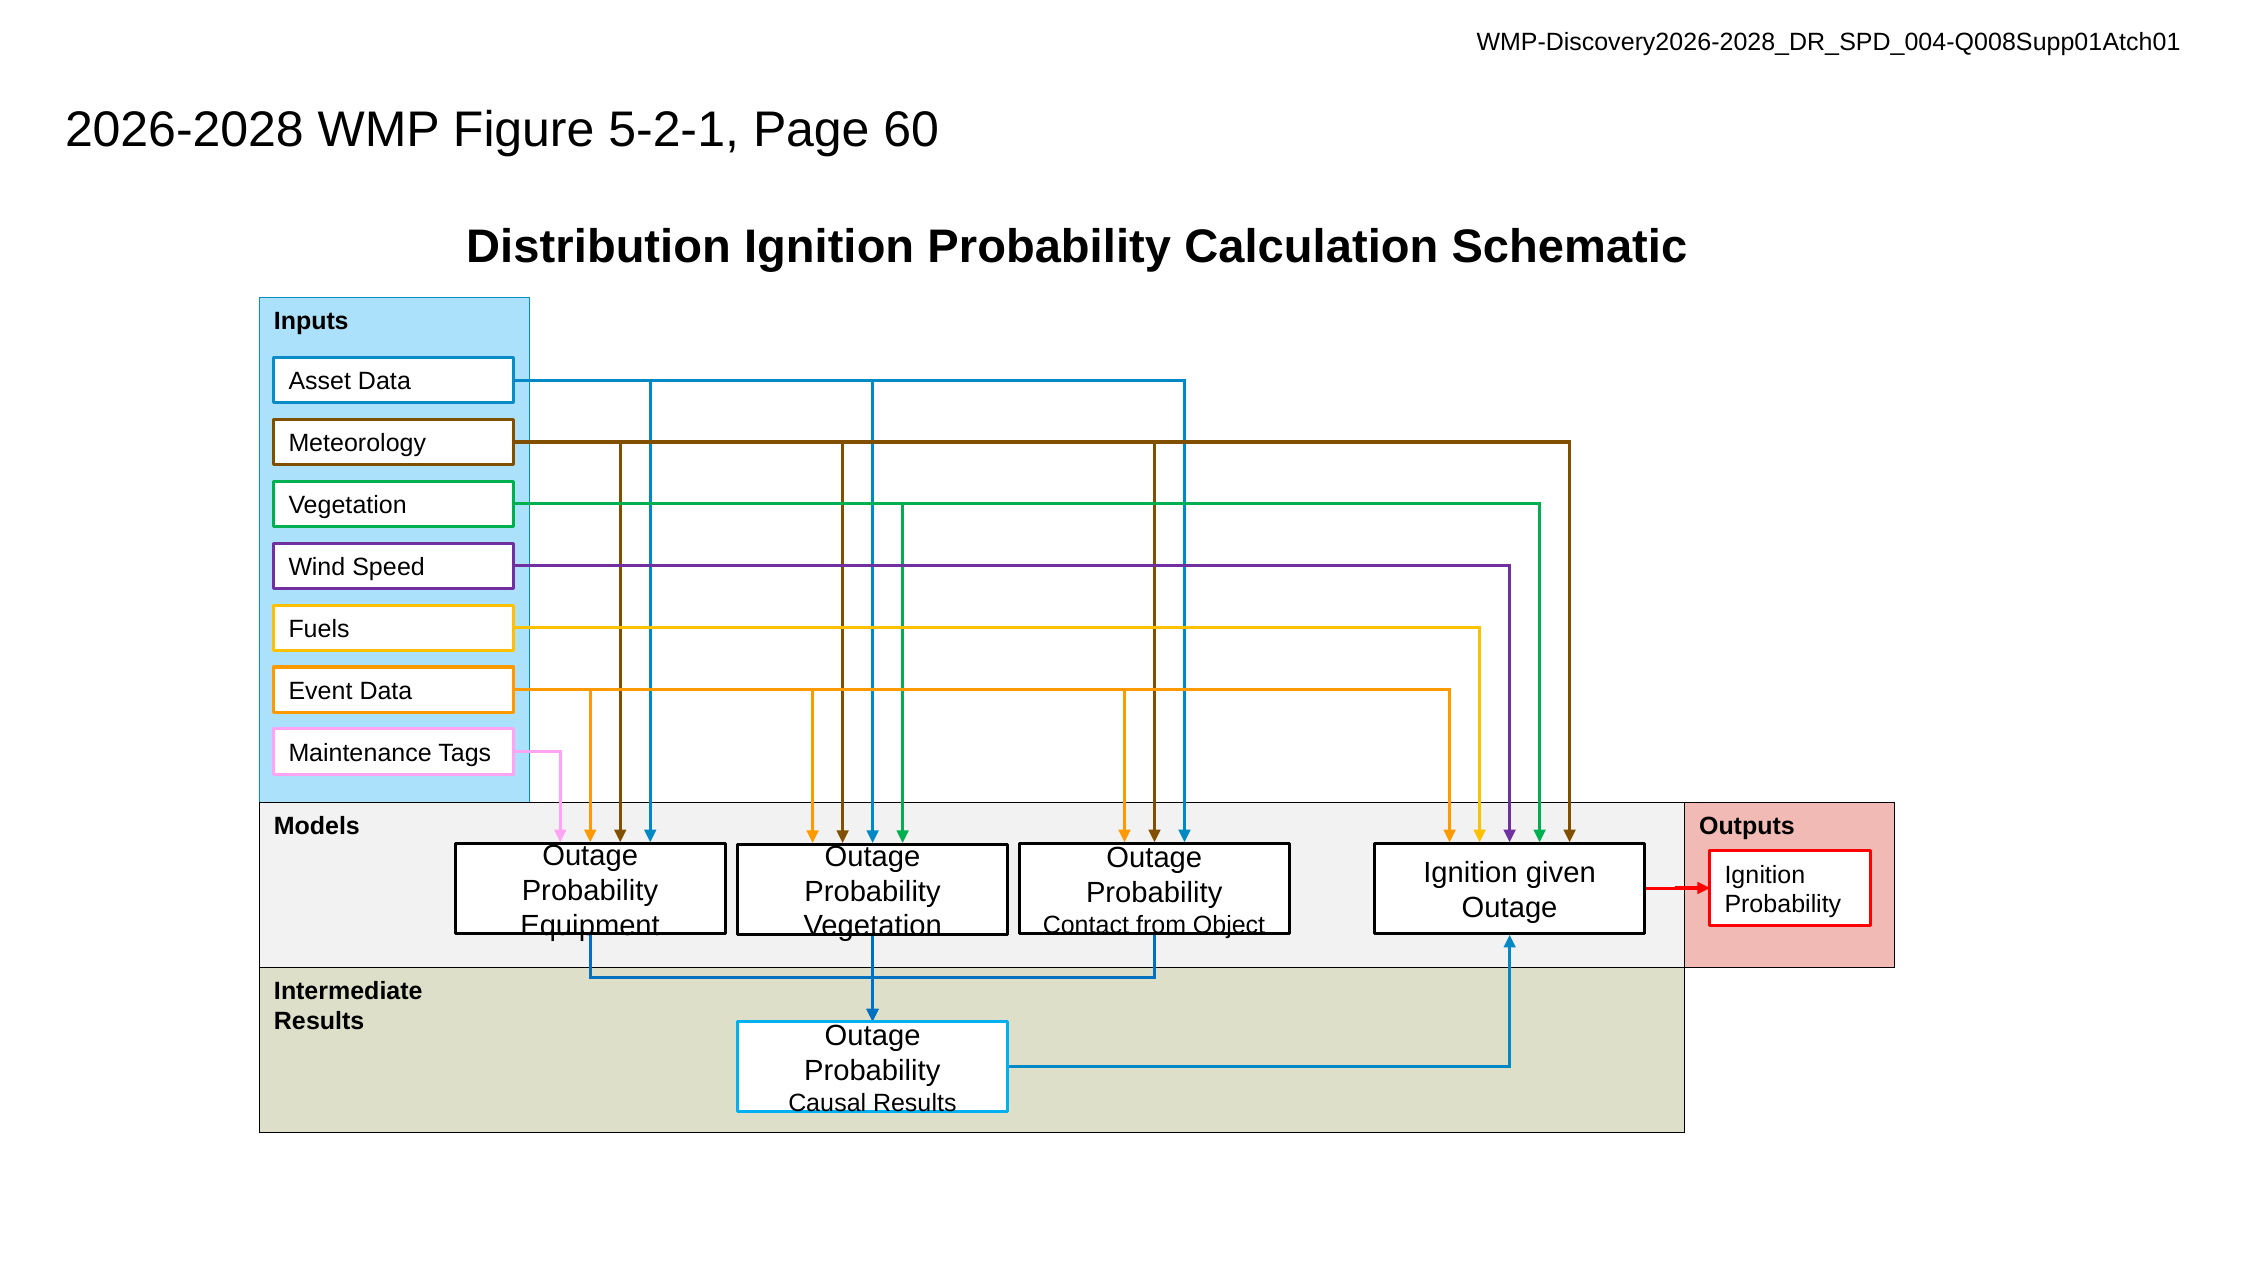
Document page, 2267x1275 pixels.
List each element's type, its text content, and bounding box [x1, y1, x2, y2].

text_box WMP-Discovery2026-2028_DR_SPD_004-Q008Supp01Atch01 [1461, 18, 2198, 63]
text_box Distribution Ignition Probability Calculation Schematic [261, 207, 1895, 279]
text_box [259, 297, 1895, 1133]
title 2026-2028 WMP Figure 5-2-1, Page 60 [50, 63, 2212, 198]
